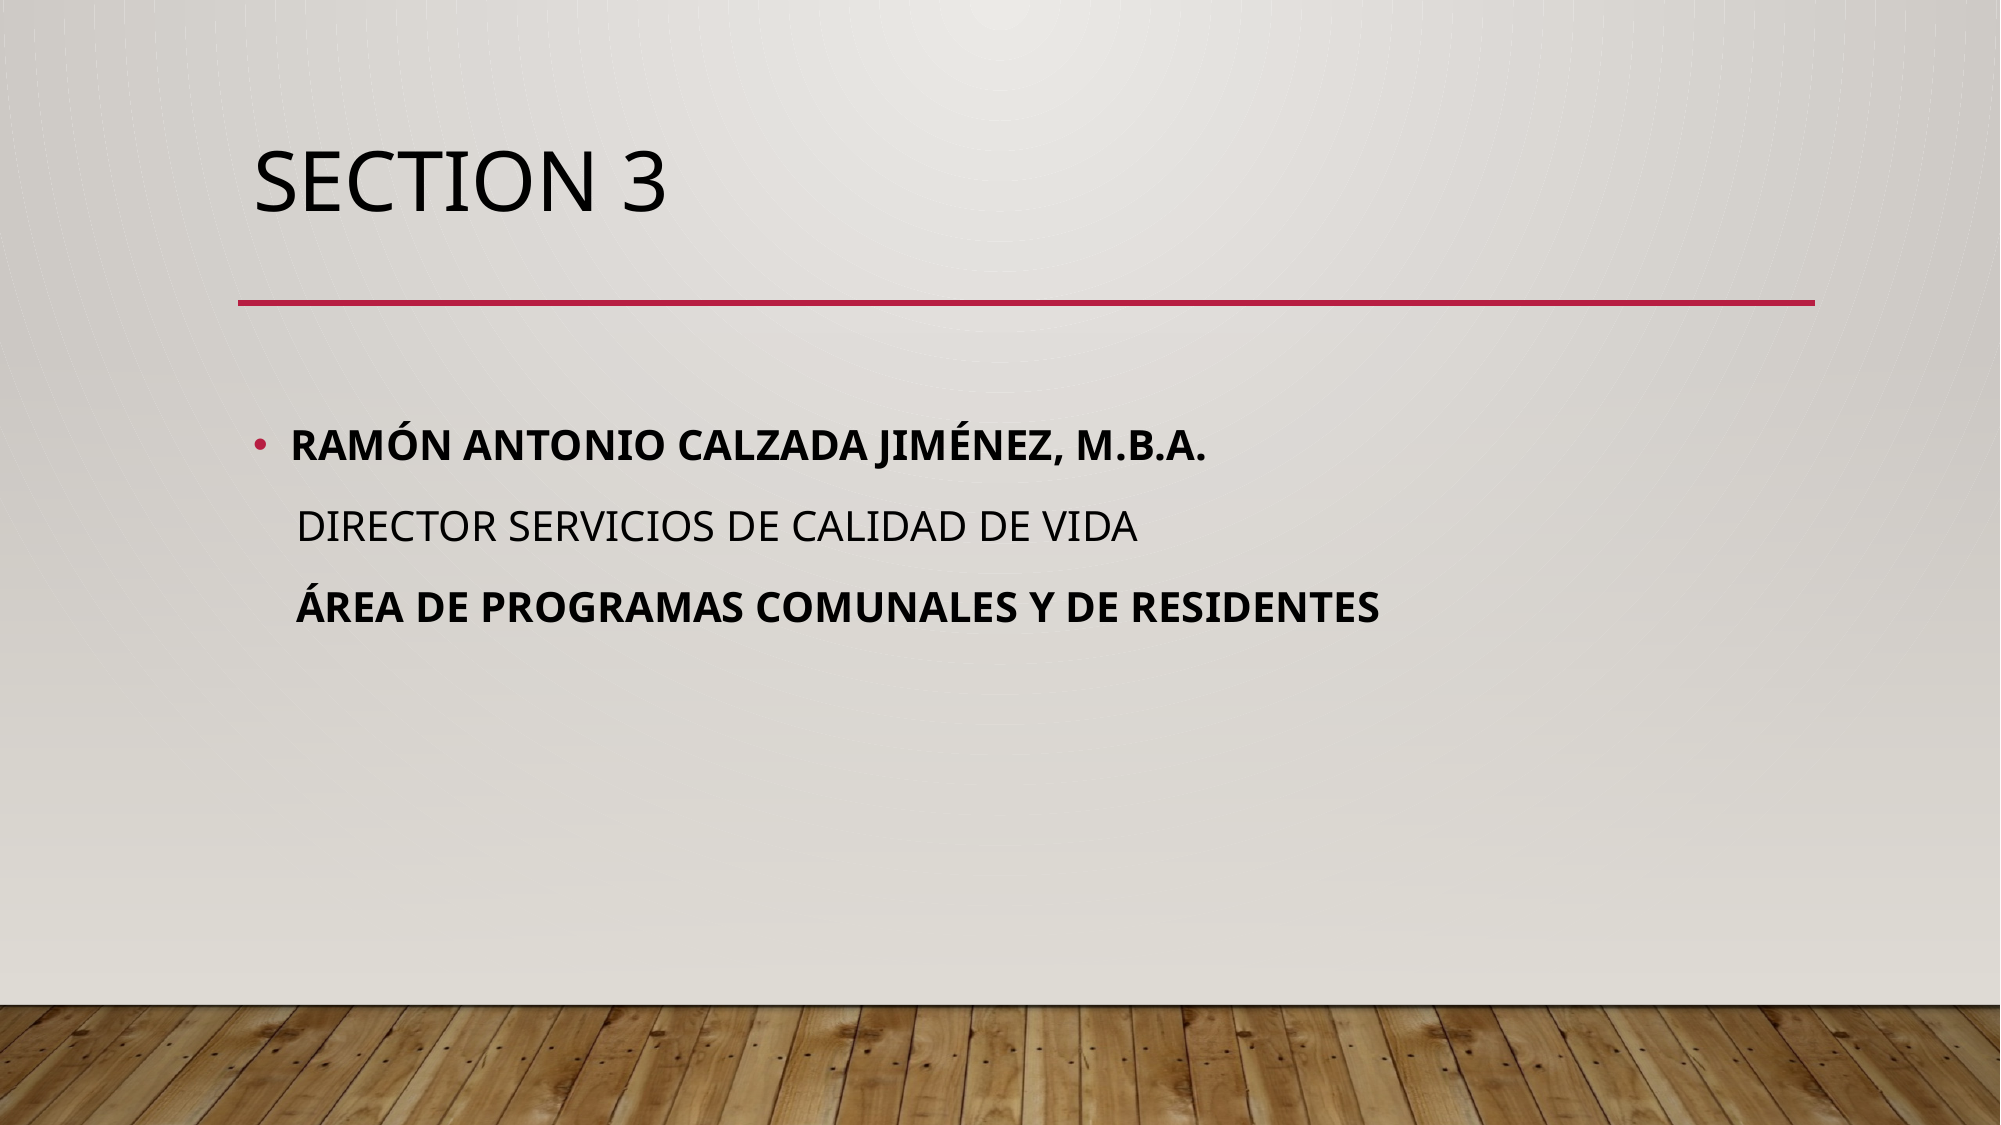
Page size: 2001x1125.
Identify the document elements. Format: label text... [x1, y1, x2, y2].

picture [0, 1005, 2000, 1125]
list Ramón Antonio calzada Jiménez, M.B.A. Director servicios de calidad de vida Área de programas comunales y de residentes [238, 330, 1814, 897]
title SECTION 3 [238, 131, 1814, 305]
